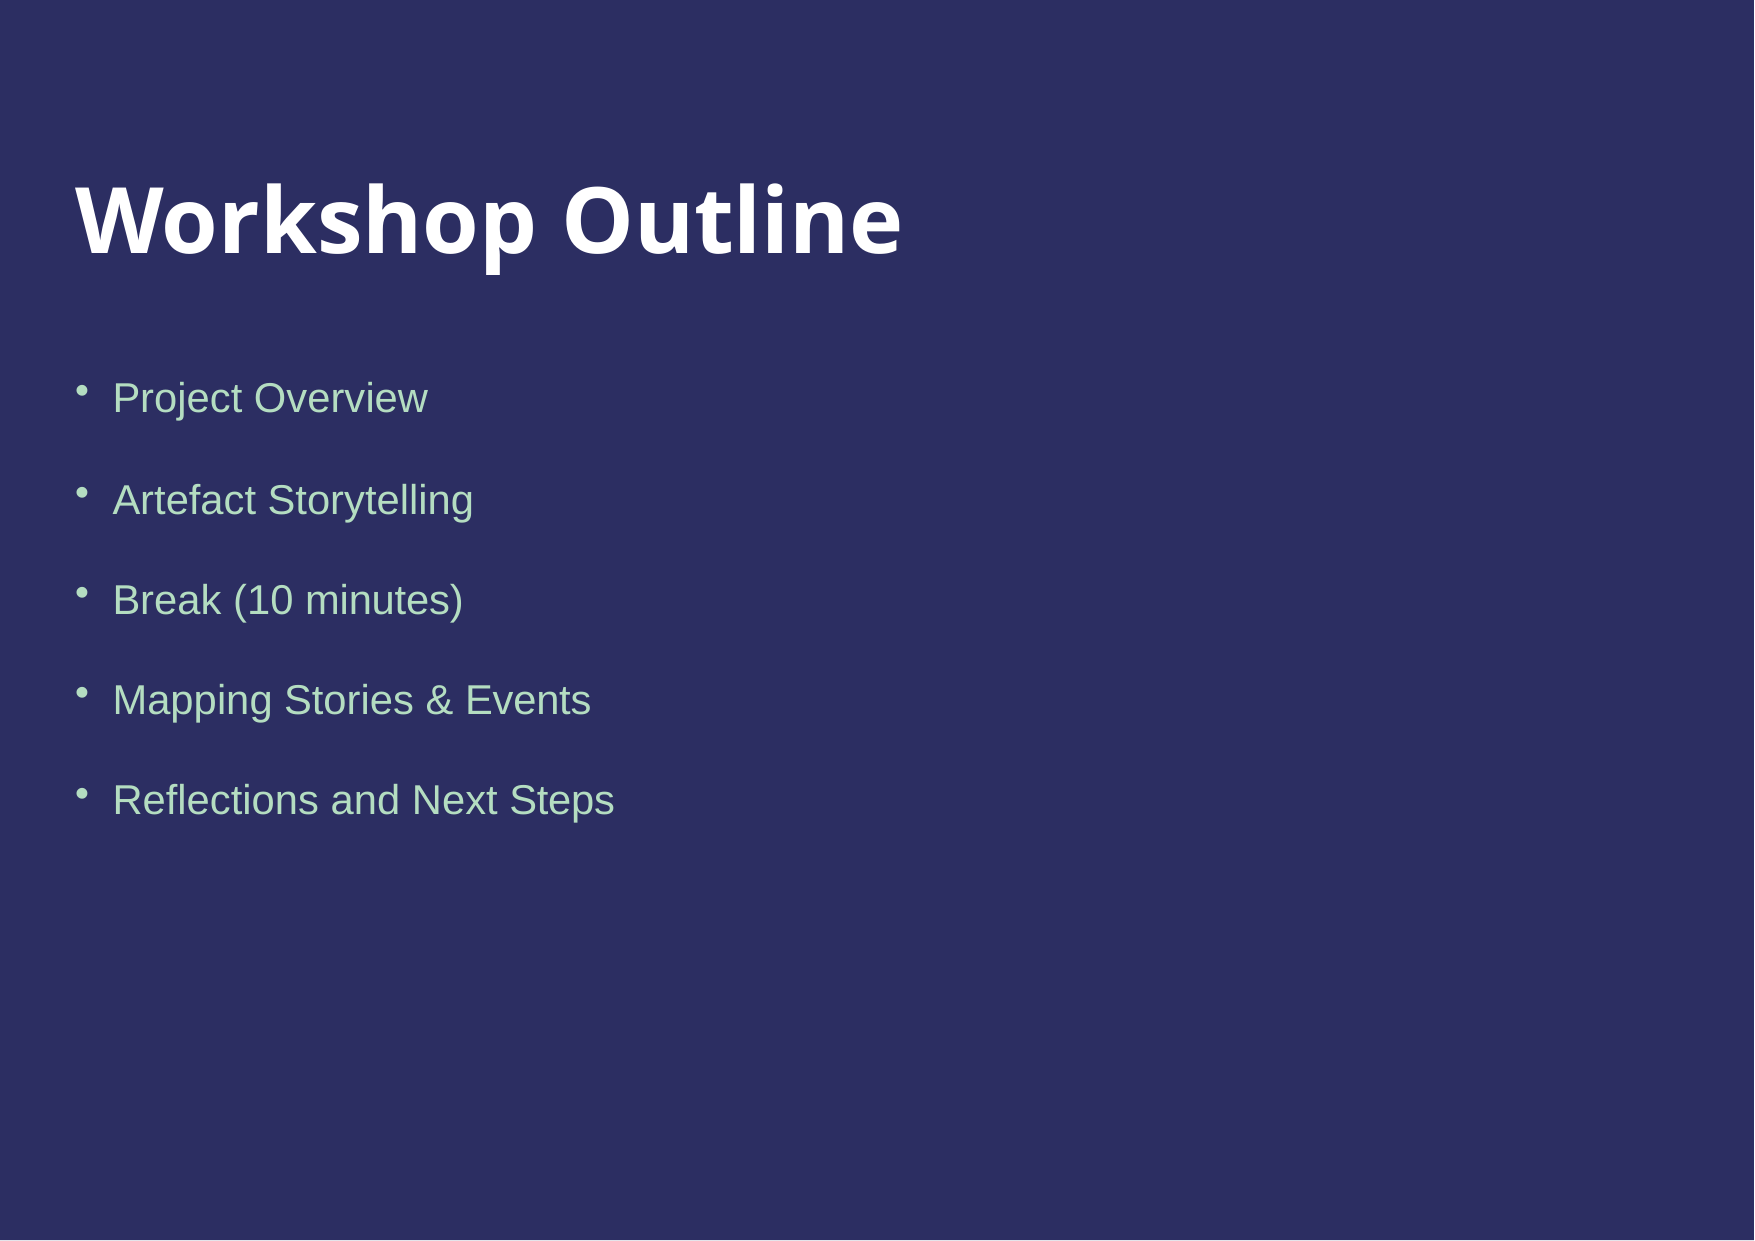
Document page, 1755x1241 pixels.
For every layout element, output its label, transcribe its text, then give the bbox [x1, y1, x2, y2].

title Workshop Outline [72, 159, 1130, 368]
text_box [0, 0, 1754, 1241]
text_box Project Overview Artefact Storytelling Break (10 minutes) Mapping Stories & Events Reflections and Next Steps [72, 368, 1456, 824]
